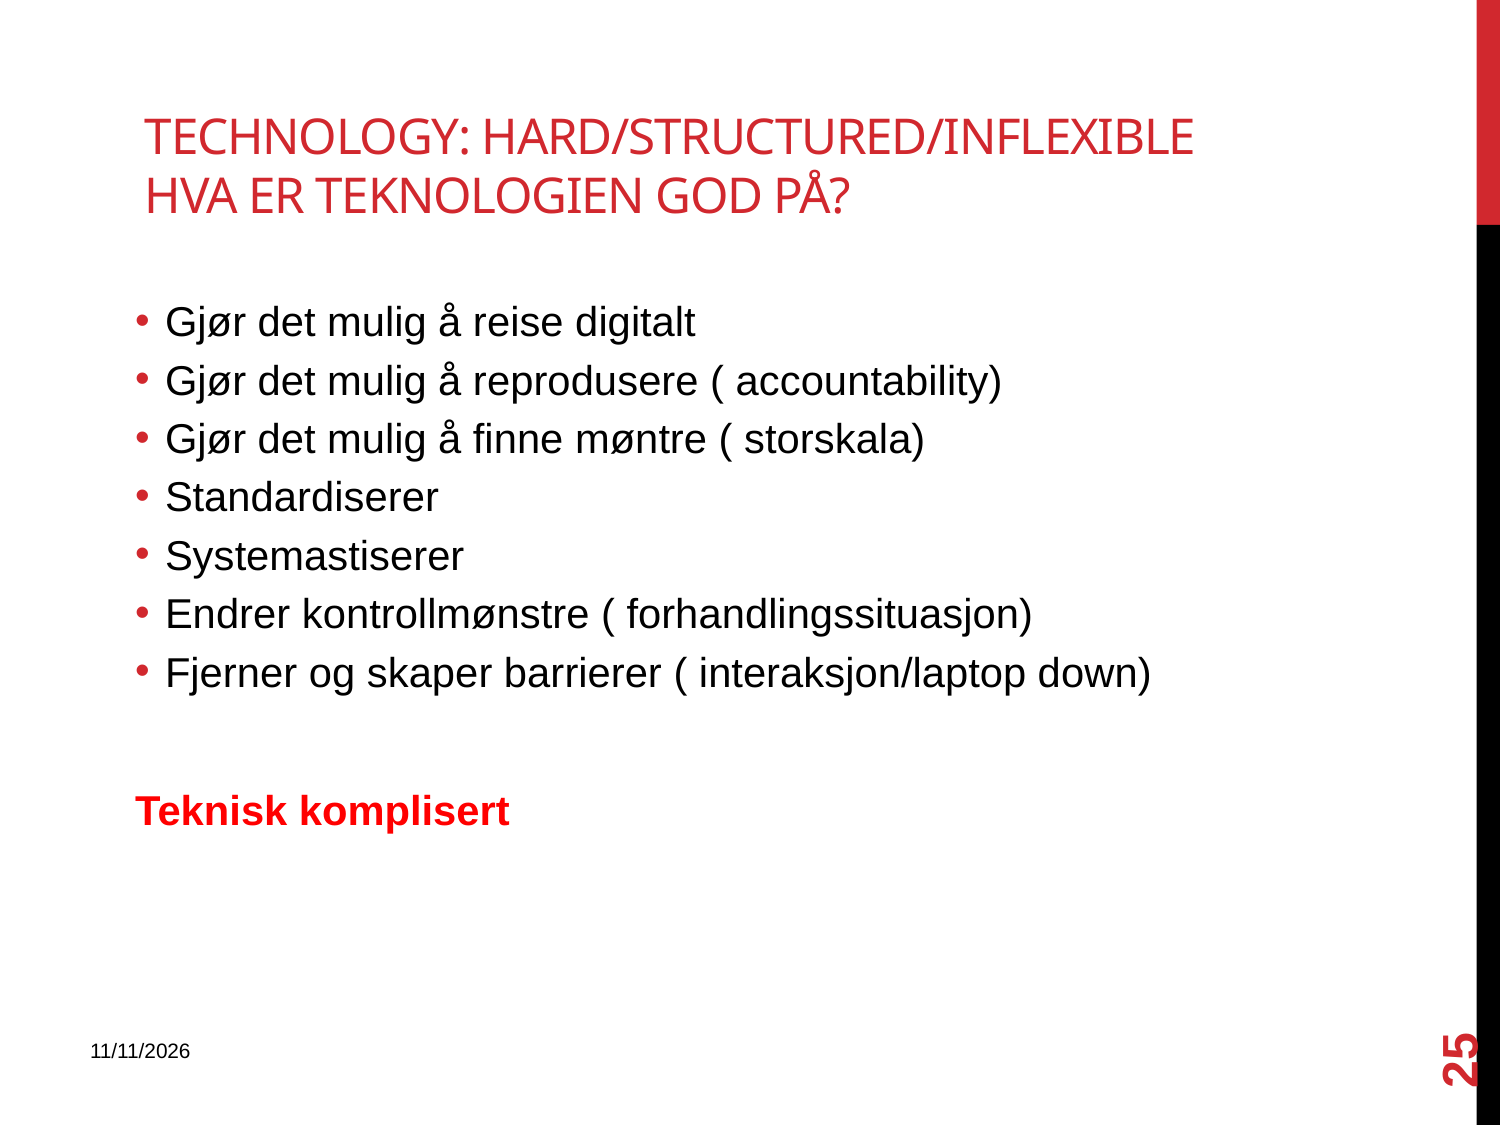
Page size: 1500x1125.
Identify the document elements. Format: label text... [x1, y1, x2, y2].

slide_number 25 [1427, 887, 1488, 1104]
list Gjør det mulig å reise digitalt Gjør det mulig å reprodusere ( accountability) Gjør det mulig å finne møntre ( storskala) Standardiserer Systemastiserer Endrer kontrollmønstre ( forhandlingssituasjon) Fjerner og skaper barrierer ( interaksjon/laptop down) Teknisk komplisert [75, 287, 1325, 1005]
title Technology: hard/structured/inflexible Hva er teknologien god på? [129, 97, 1372, 291]
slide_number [75, 1012, 638, 1063]
